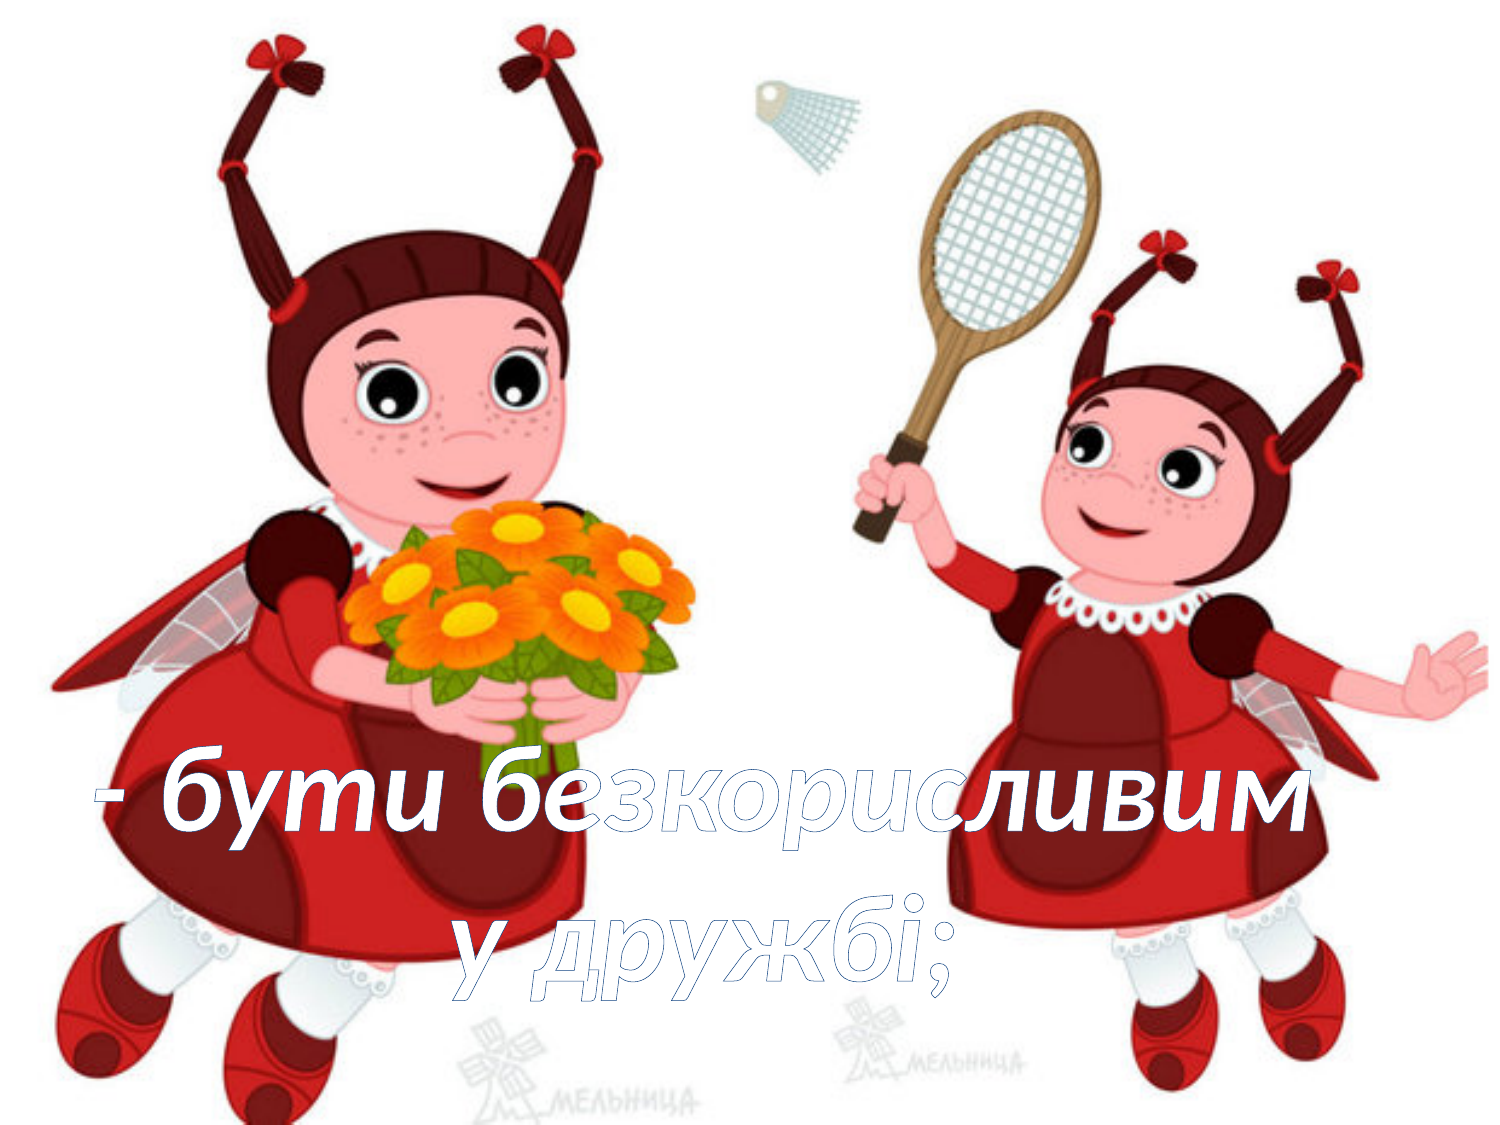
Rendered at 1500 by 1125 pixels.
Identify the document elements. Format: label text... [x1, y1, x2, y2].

title - бути безкорисливим у дружбі; [64, 810, 1340, 1052]
picture [0, 0, 1500, 1125]
